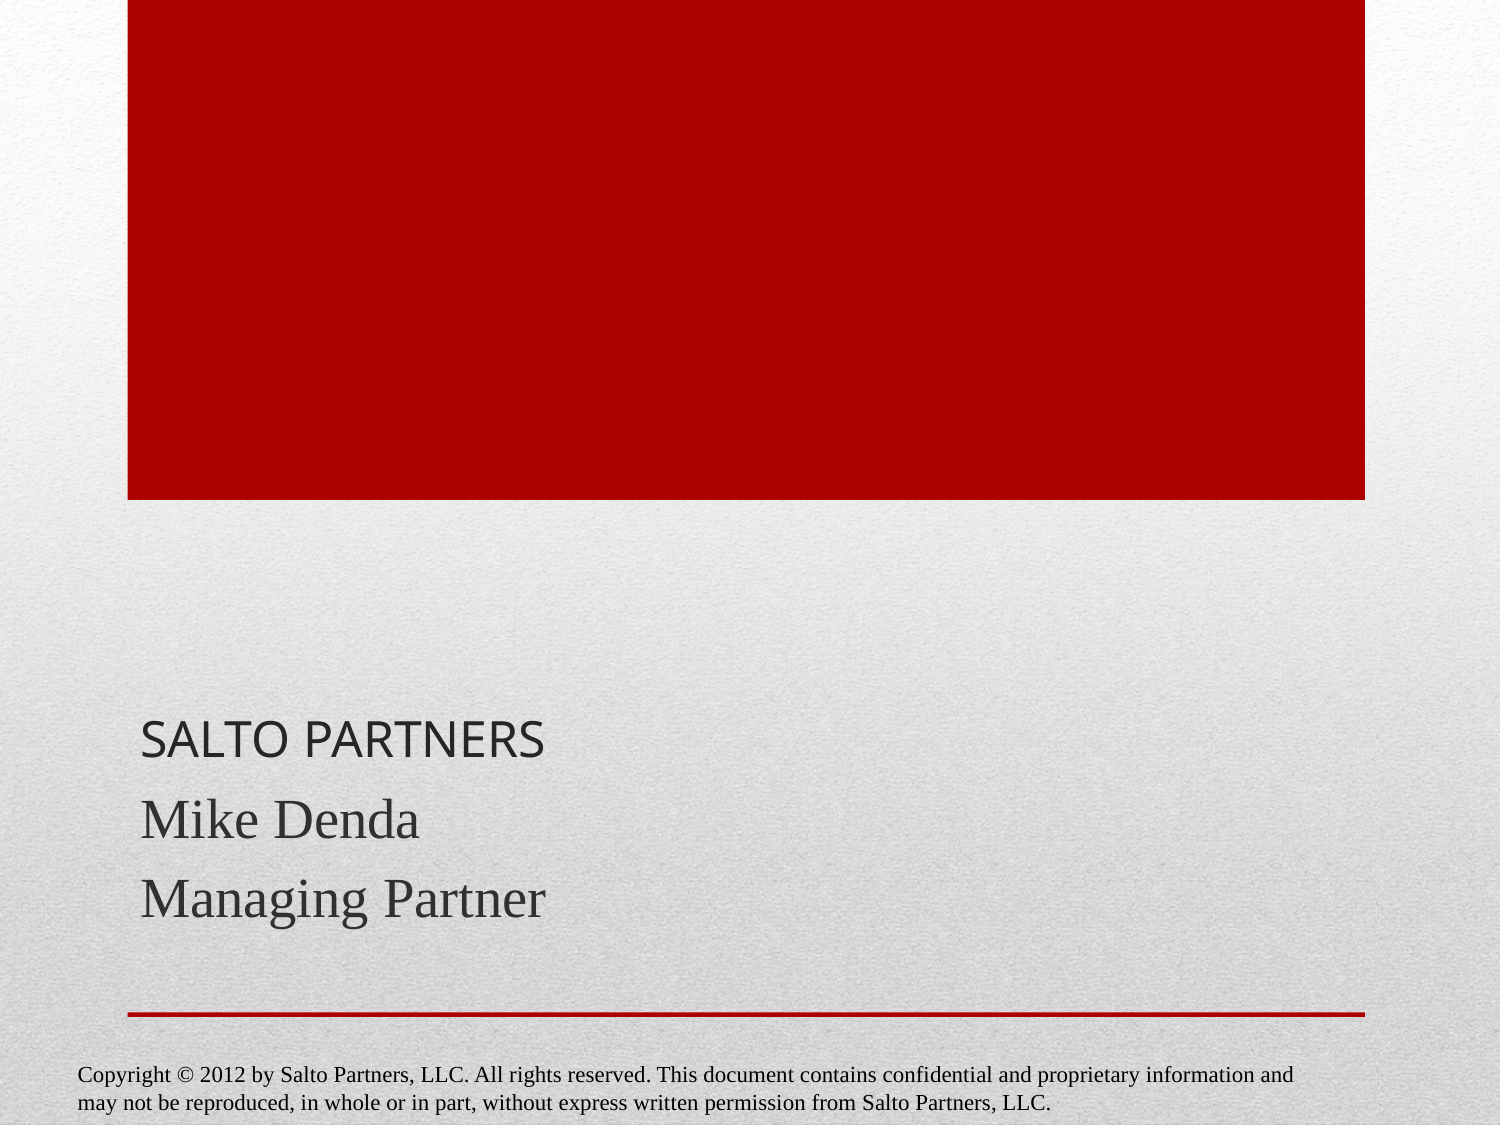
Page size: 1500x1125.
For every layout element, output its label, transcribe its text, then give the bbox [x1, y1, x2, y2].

subtitle Mike Denda Managing Partner [125, 774, 1250, 938]
title SALTO PARTNERS [125, 525, 1363, 775]
